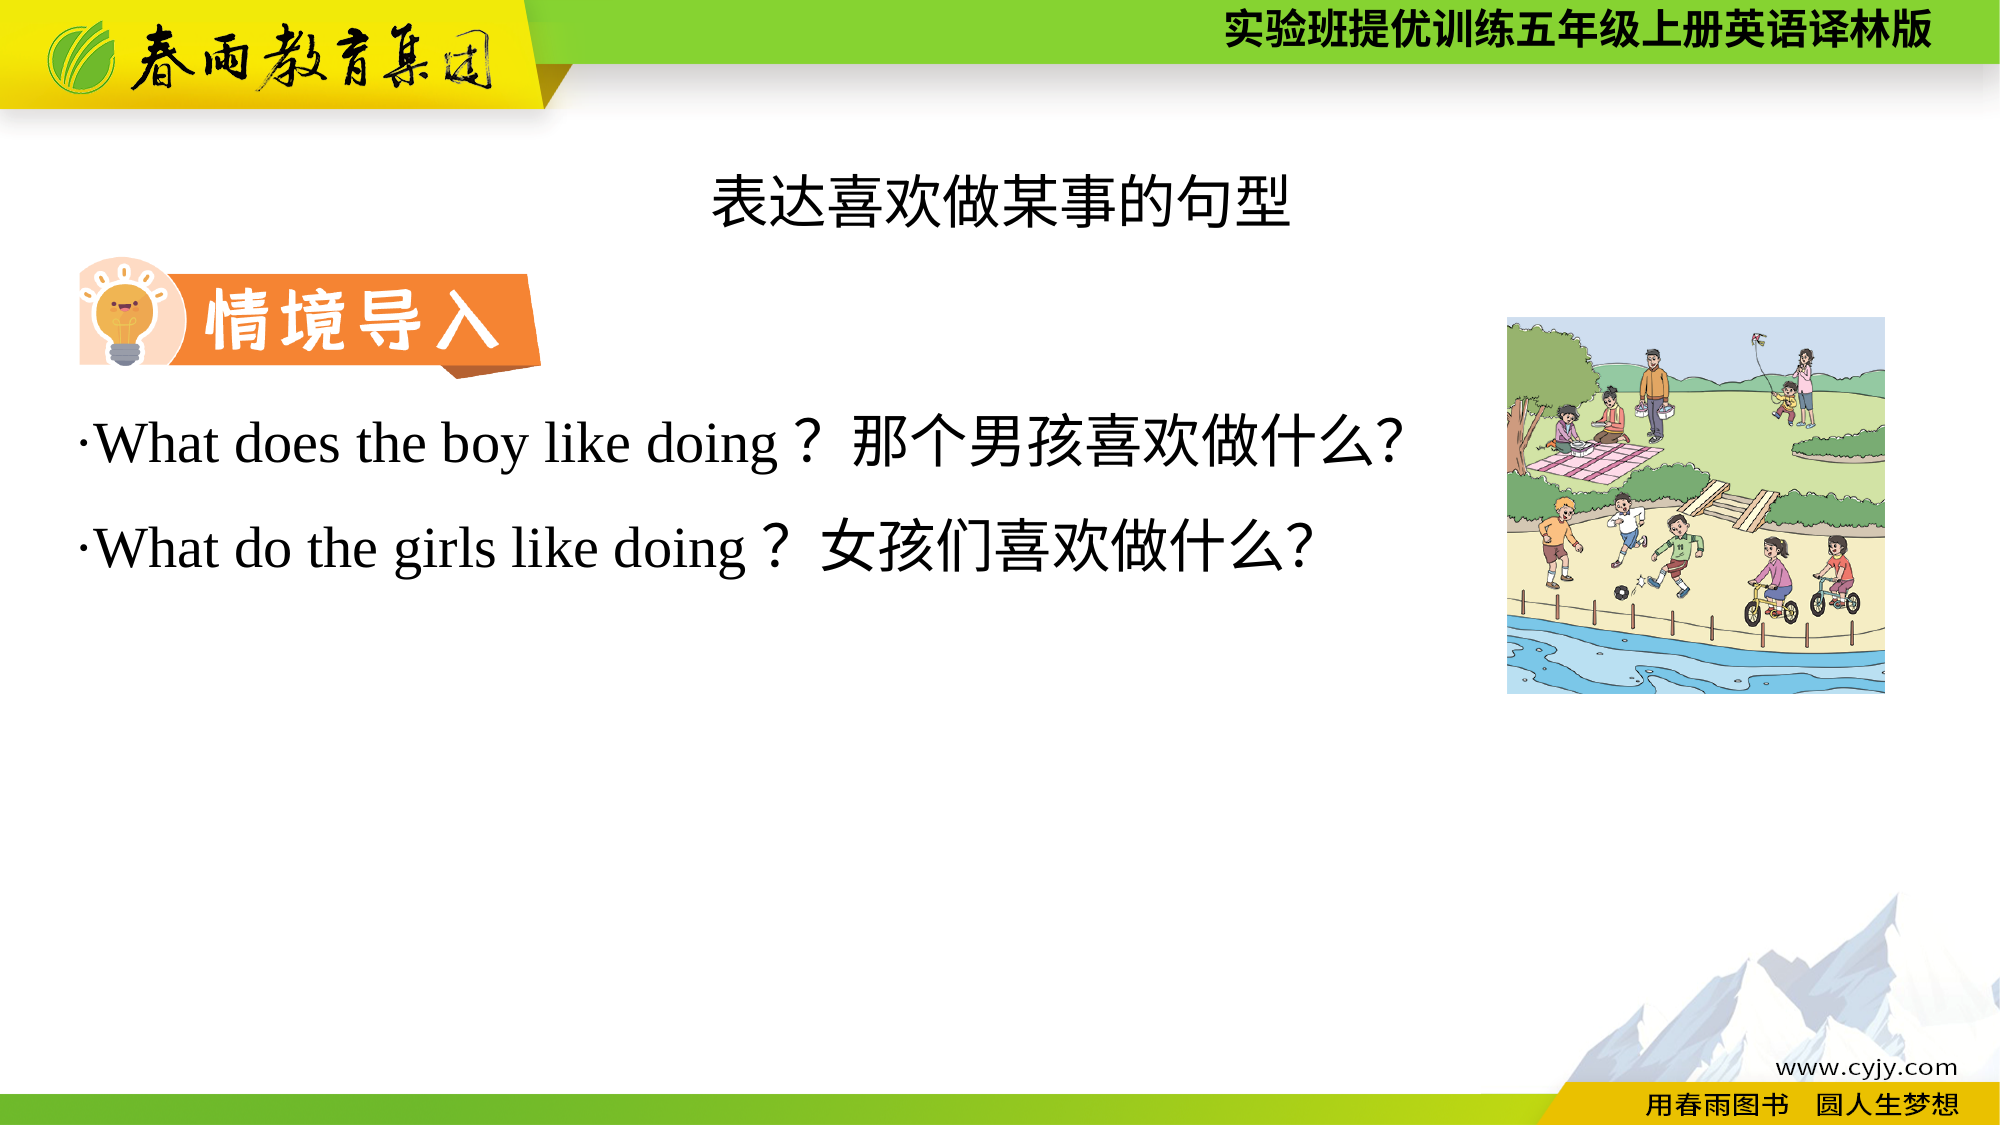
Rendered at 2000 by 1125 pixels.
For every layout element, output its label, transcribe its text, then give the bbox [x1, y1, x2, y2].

picture [0, 0, 2000, 1125]
list 表达喜欢做某事的句型 ·What does the boy like doing？那个男孩喜欢做什么？ ·What do the girls like doing？女孩们喜欢做什么？ [59, 122, 1944, 592]
